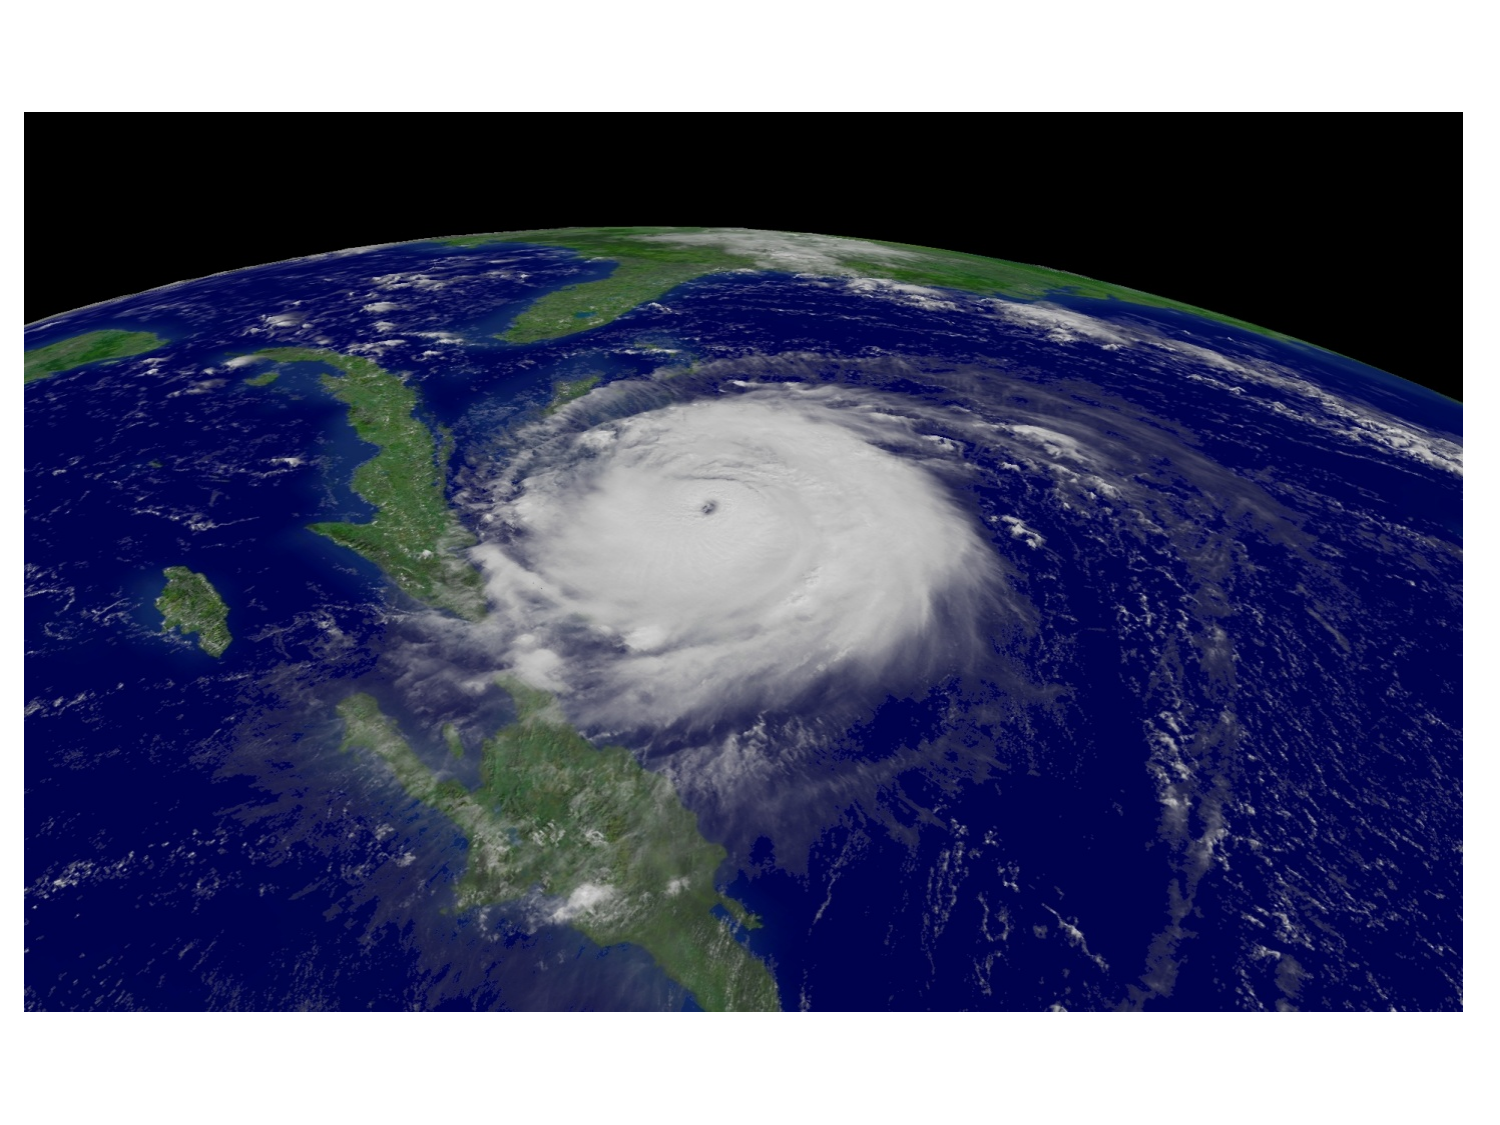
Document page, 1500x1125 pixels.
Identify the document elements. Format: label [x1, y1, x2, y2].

picture [24, 112, 1463, 1012]
